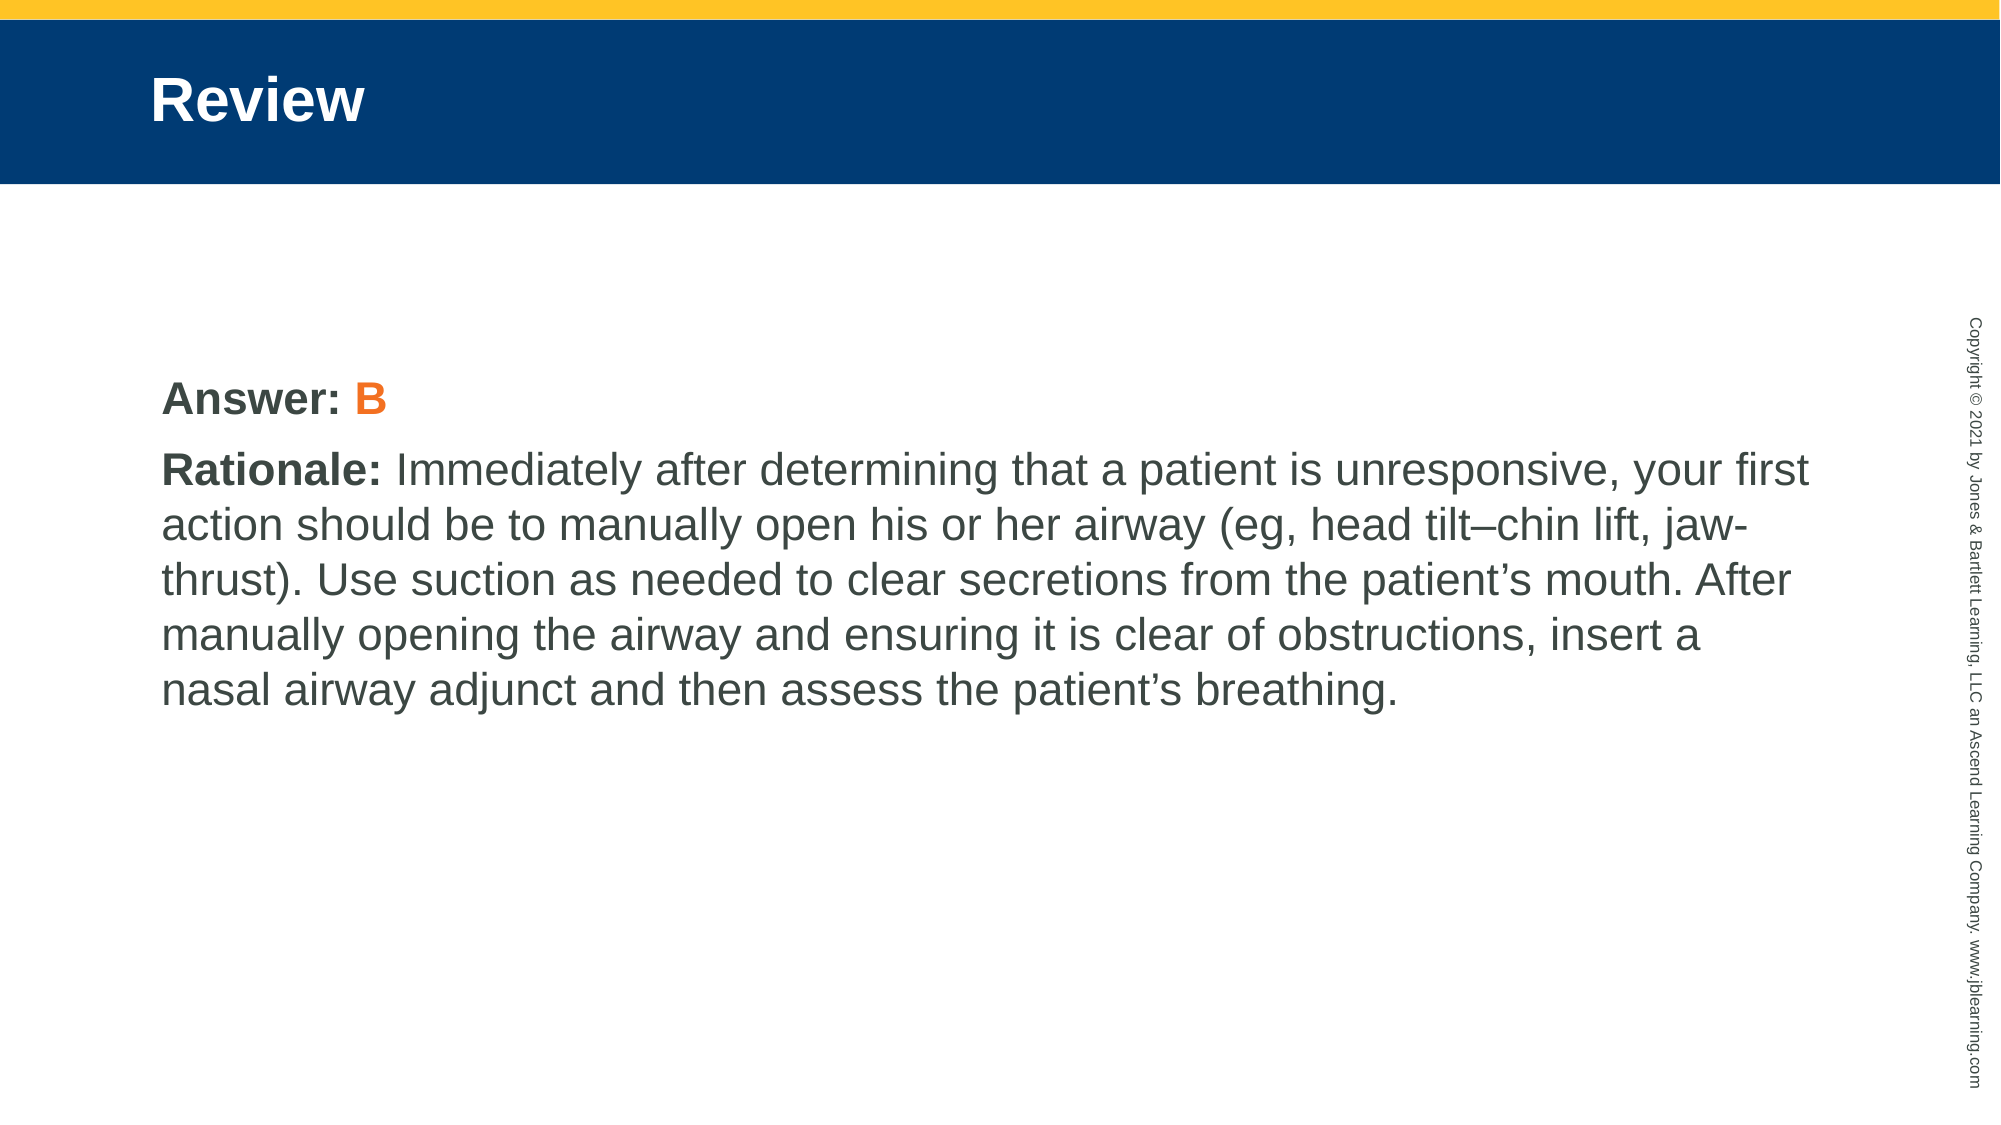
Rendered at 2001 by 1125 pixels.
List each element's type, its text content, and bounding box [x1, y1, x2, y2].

list Answer: B Rationale: Immediately after determining that a patient is unresponsive, your first action should be to manually open his or her airway (eg, head tilt–chin lift, jaw-thrust). Use suction as needed to clear secretions from the patient’s mouth. After manually opening the airway and ensuring it is clear of obstructions, insert a nasal airway adjunct and then assess the patient’s breathing. [146, 361, 1859, 1016]
title Review [0, 19, 2000, 185]
